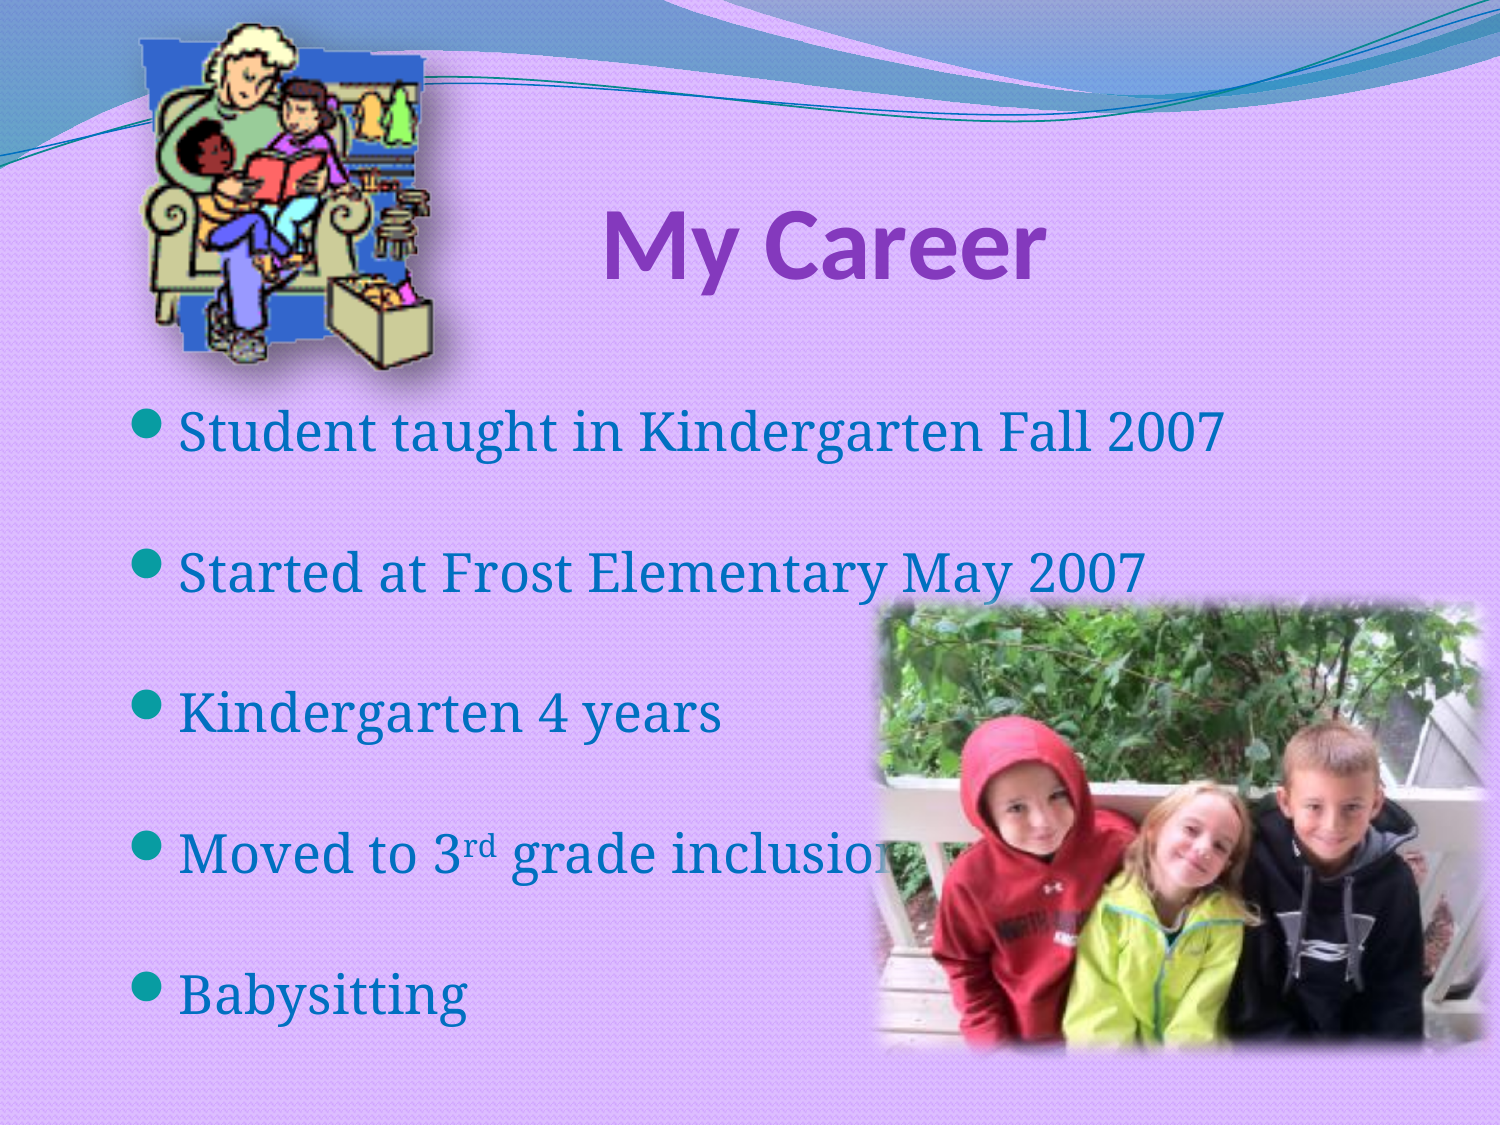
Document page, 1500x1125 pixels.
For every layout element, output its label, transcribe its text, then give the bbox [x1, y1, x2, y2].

title My Career [536, 112, 1500, 300]
picture [87, 0, 488, 401]
list Student taught in Kindergarten Fall 2007 Started at Frost Elementary May 2007 Kindergarten 4 years Moved to 3rd grade inclusion Babysitting [112, 324, 1463, 1045]
picture [862, 587, 1499, 1063]
